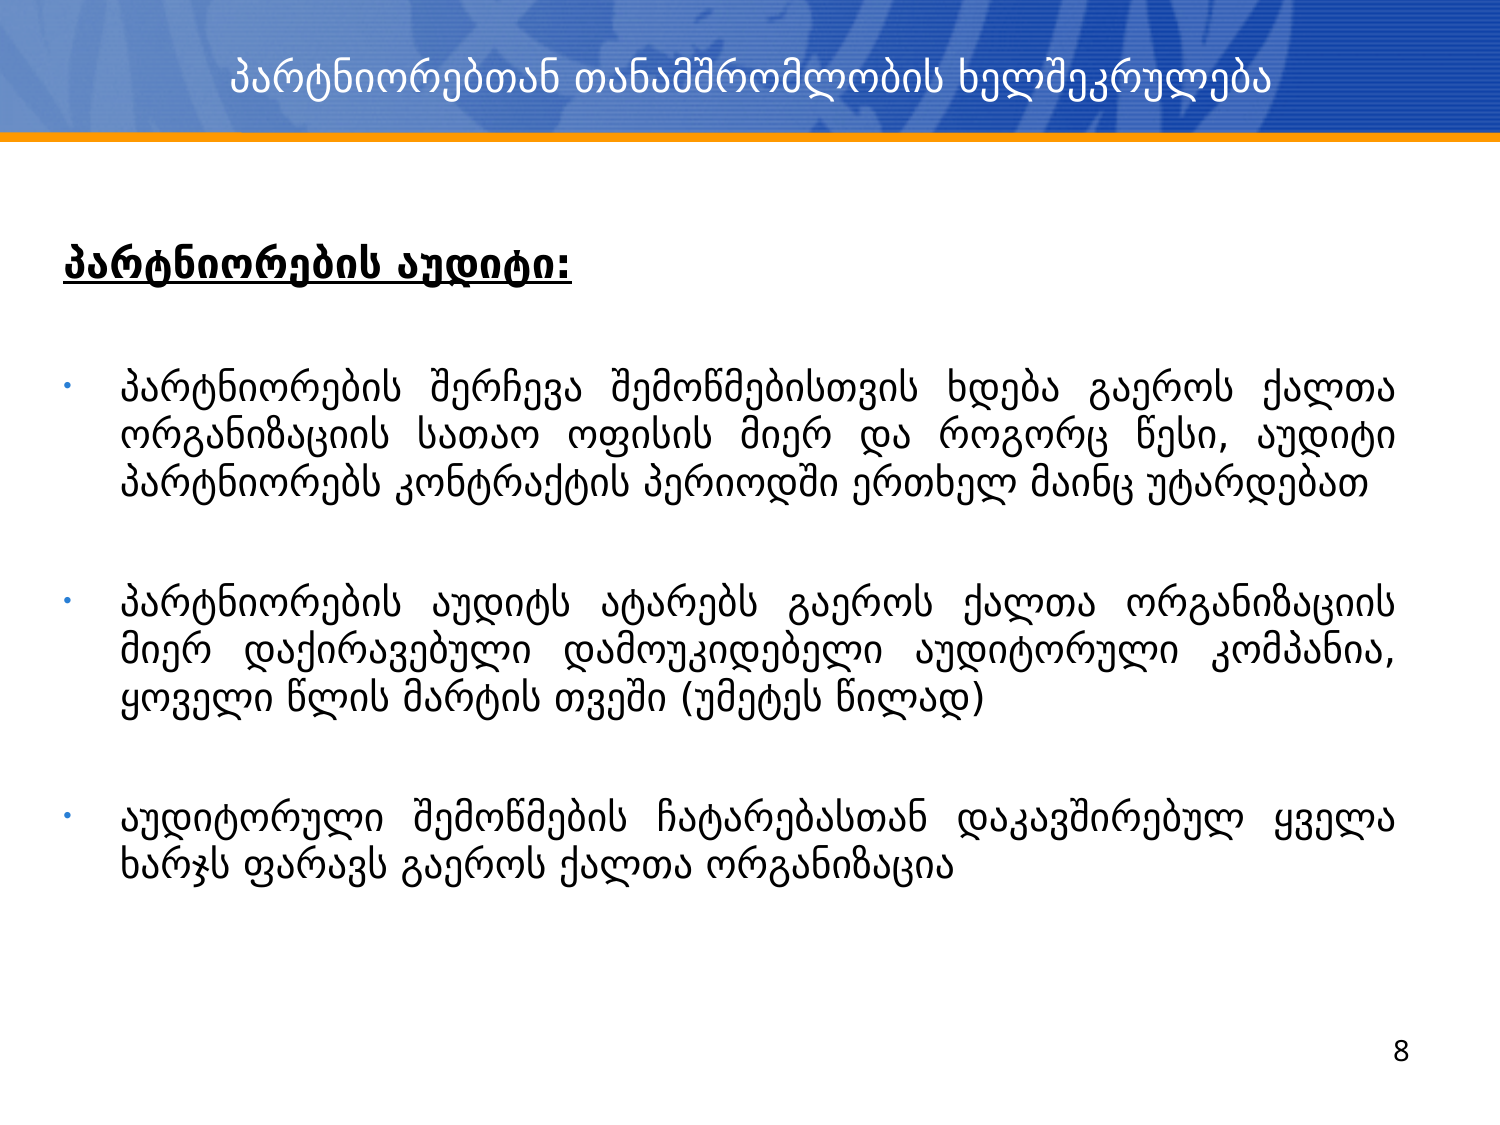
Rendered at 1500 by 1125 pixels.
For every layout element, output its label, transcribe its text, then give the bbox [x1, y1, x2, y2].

picture [0, 0, 1500, 132]
list პარტნიორების აუდიტი: პარტნიორების შერჩევა შემოწმებისთვის ხდება გაეროს ქალთა ორგანიზაციის სათაო ოფისის მიერ და როგორც წესი, აუდიტი პარტნიორებს კონტრაქტის პერიოდში ერთხელ მაინც უტარდებათ პარტნიორების აუდიტს ატარებს გაეროს ქალთა ორგანიზაციის მიერ დაქირავებული დამოუკიდებელი აუდიტორული კომპანია, ყოველი წლის მარტის თვეში (უმეტეს წილად) აუდიტორული შემოწმების ჩატარებასთან დაკავშირებულ ყველა ხარჯს ფარავს გაეროს ქალთა ორგანიზაცია [48, 171, 1413, 1071]
title პარტნიორებთან თანამშრომლობის ხელშეკრულება [12, 12, 1491, 140]
slide_number 8 [1074, 1024, 1426, 1103]
